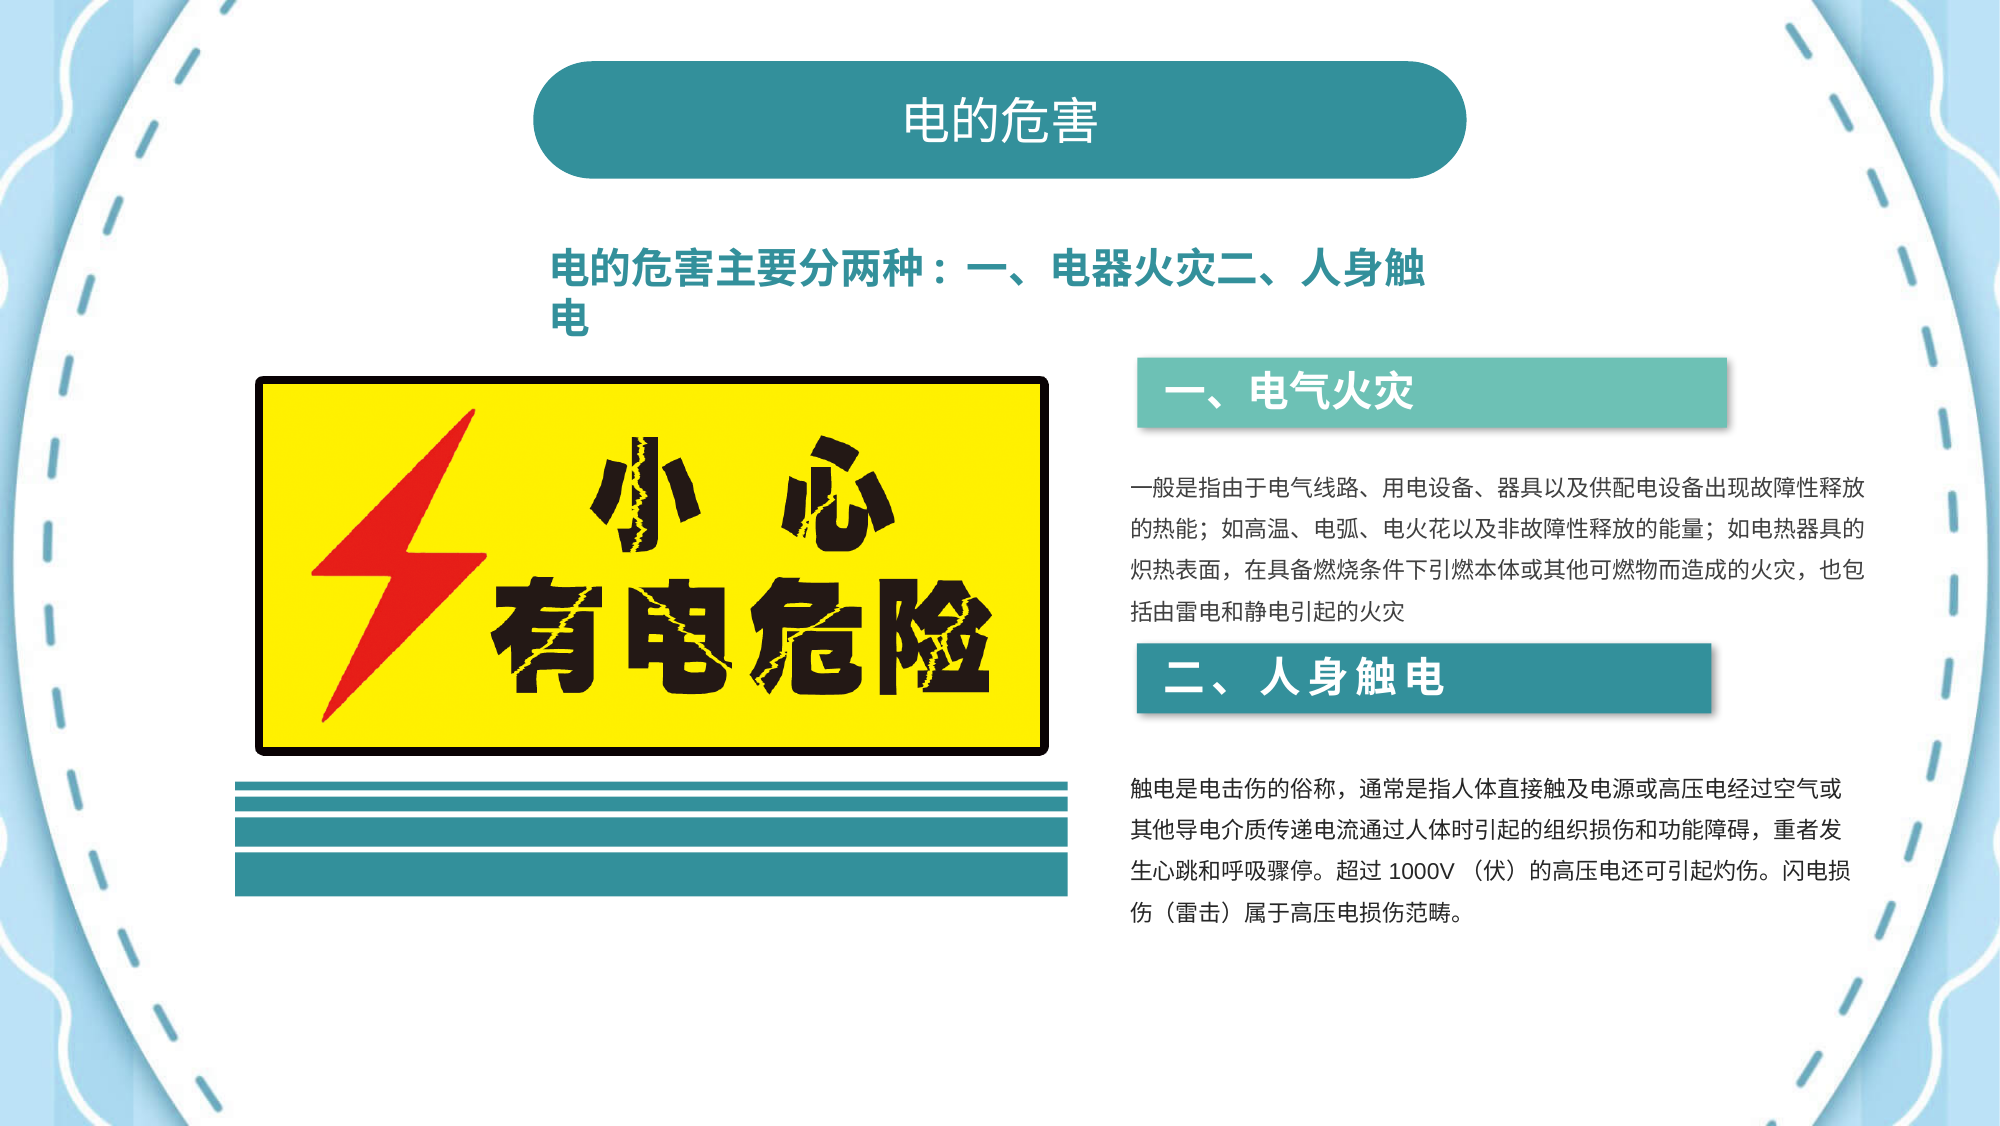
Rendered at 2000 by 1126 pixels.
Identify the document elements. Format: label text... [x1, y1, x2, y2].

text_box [533, 60, 1467, 179]
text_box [1115, 643, 1872, 931]
text_box 电的危害主要分两种: 一、电器火灾二、人身触电 [533, 234, 1477, 350]
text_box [1115, 357, 1892, 630]
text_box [227, 781, 1076, 897]
picture [0, 0, 2000, 1126]
text_box [227, 357, 1075, 773]
